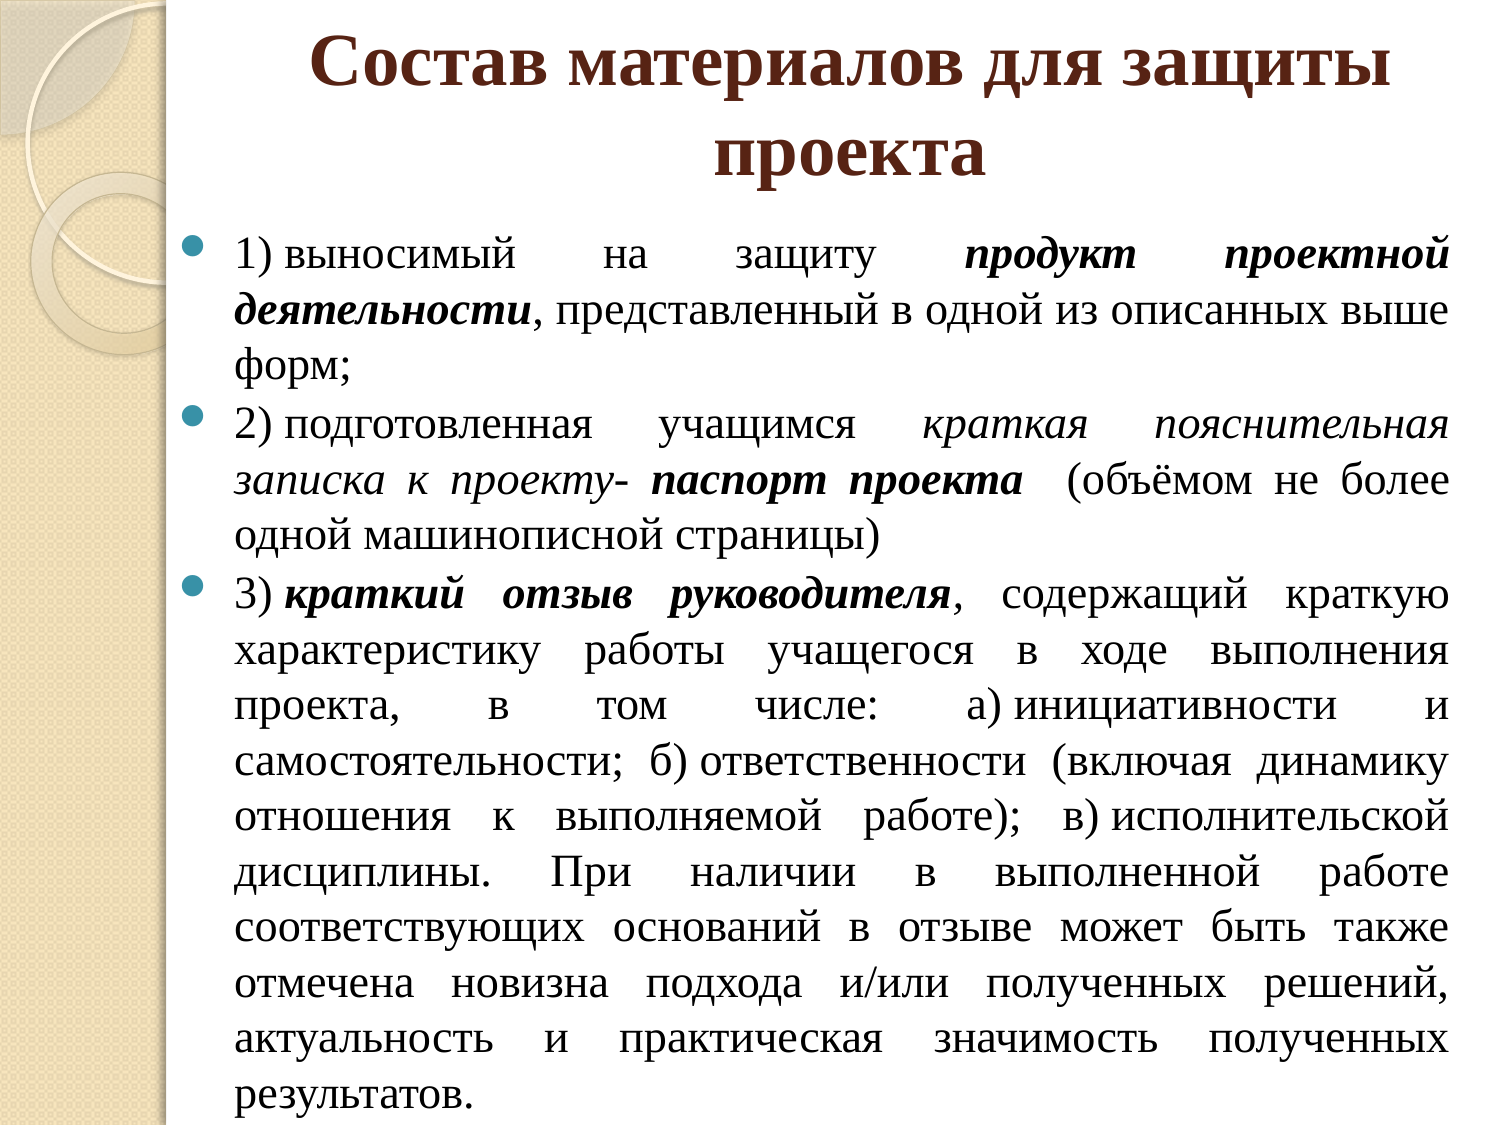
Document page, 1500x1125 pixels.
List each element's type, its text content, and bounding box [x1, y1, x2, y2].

list 1) выносимый на защиту продукт проектной деятельности, представленный в одной из описанных выше форм; 2) подготовленная учащимся краткая пояснительная записка к проекту- паспорт проекта (объёмом не более одной машинописной страницы) 3) краткий отзыв руководителя, содержащий краткую характеристику работы учащегося в ходе выполнения проекта, в том числе: а) инициативности и самостоятельности; б) ответственности (включая динамику отношения к выполняемой работе); в) исполнительской дисциплины. При наличии в выполненной работе соответствующих оснований в отзыве может быть также отмечена новизна подхода и/или полученных решений, актуальность и практическая значимость полученных результатов. [164, 187, 1466, 1125]
title Состав материалов для защиты проекта [235, 58, 1466, 187]
